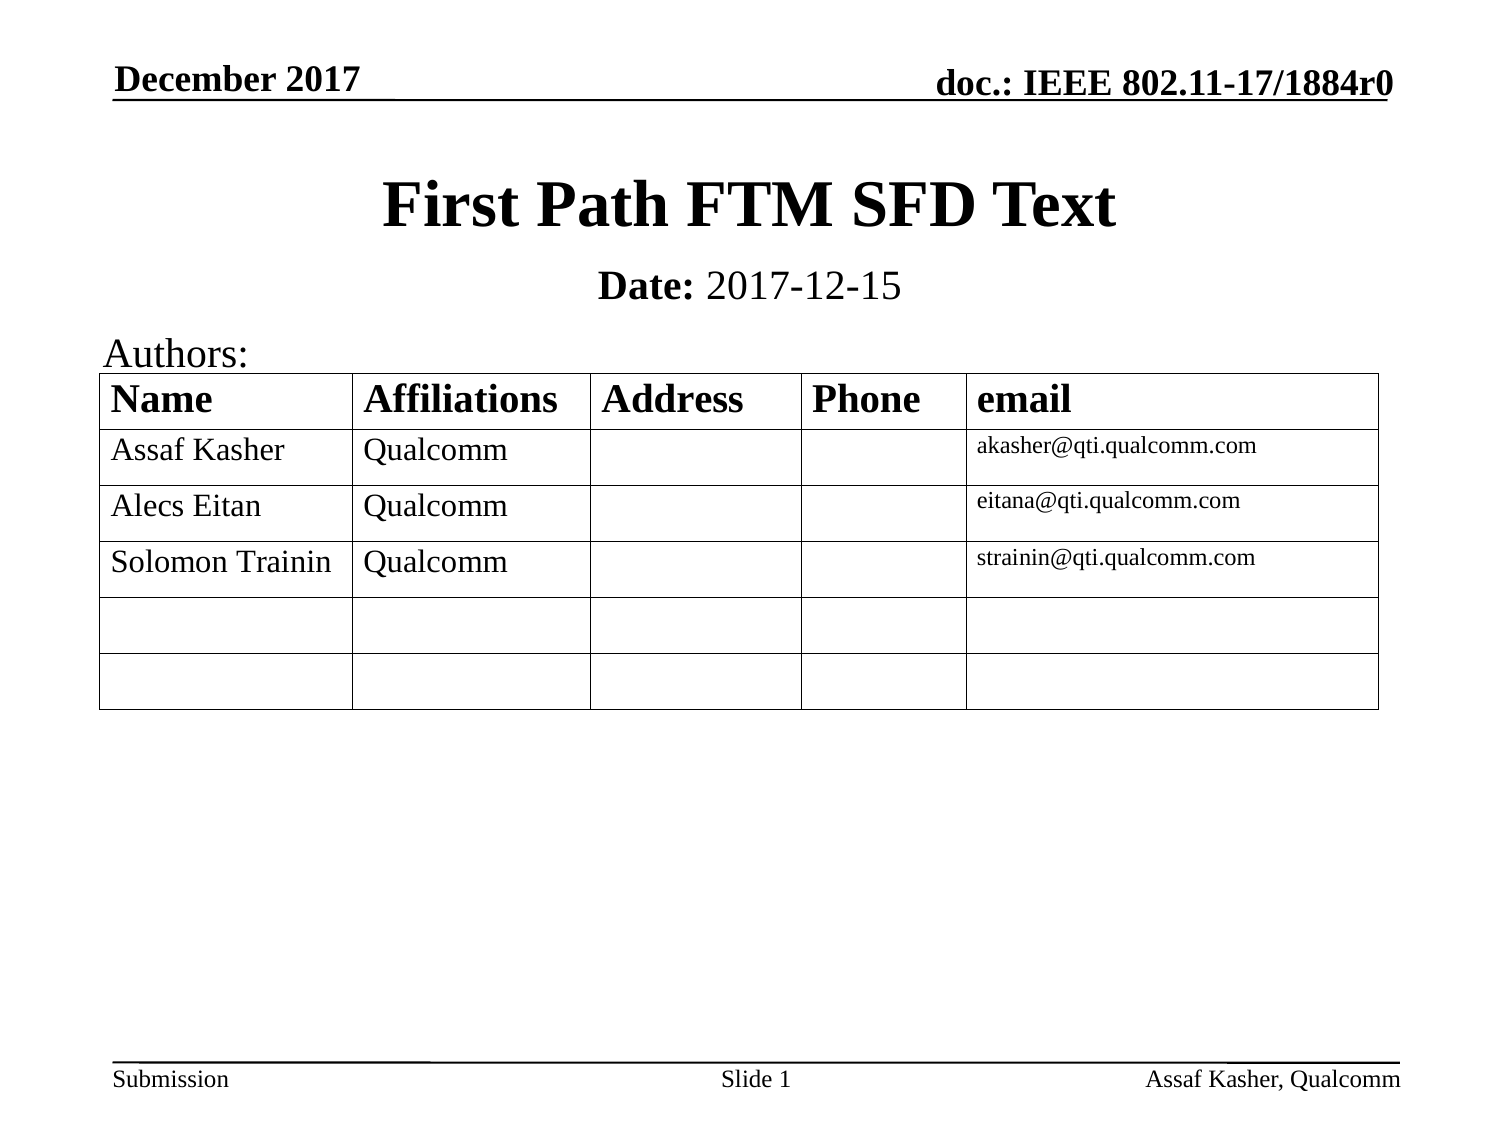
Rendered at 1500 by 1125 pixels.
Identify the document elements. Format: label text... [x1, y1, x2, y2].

footer Assaf Kasher, Qualcomm [878, 1061, 1402, 1093]
list Date: 2017-12-15 [112, 249, 1388, 316]
text_box Authors: [87, 318, 325, 371]
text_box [84, 373, 1410, 780]
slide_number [114, 54, 423, 100]
title First Path FTM SFD Text [112, 112, 1388, 249]
slide_number Slide 1 [712, 1061, 800, 1123]
